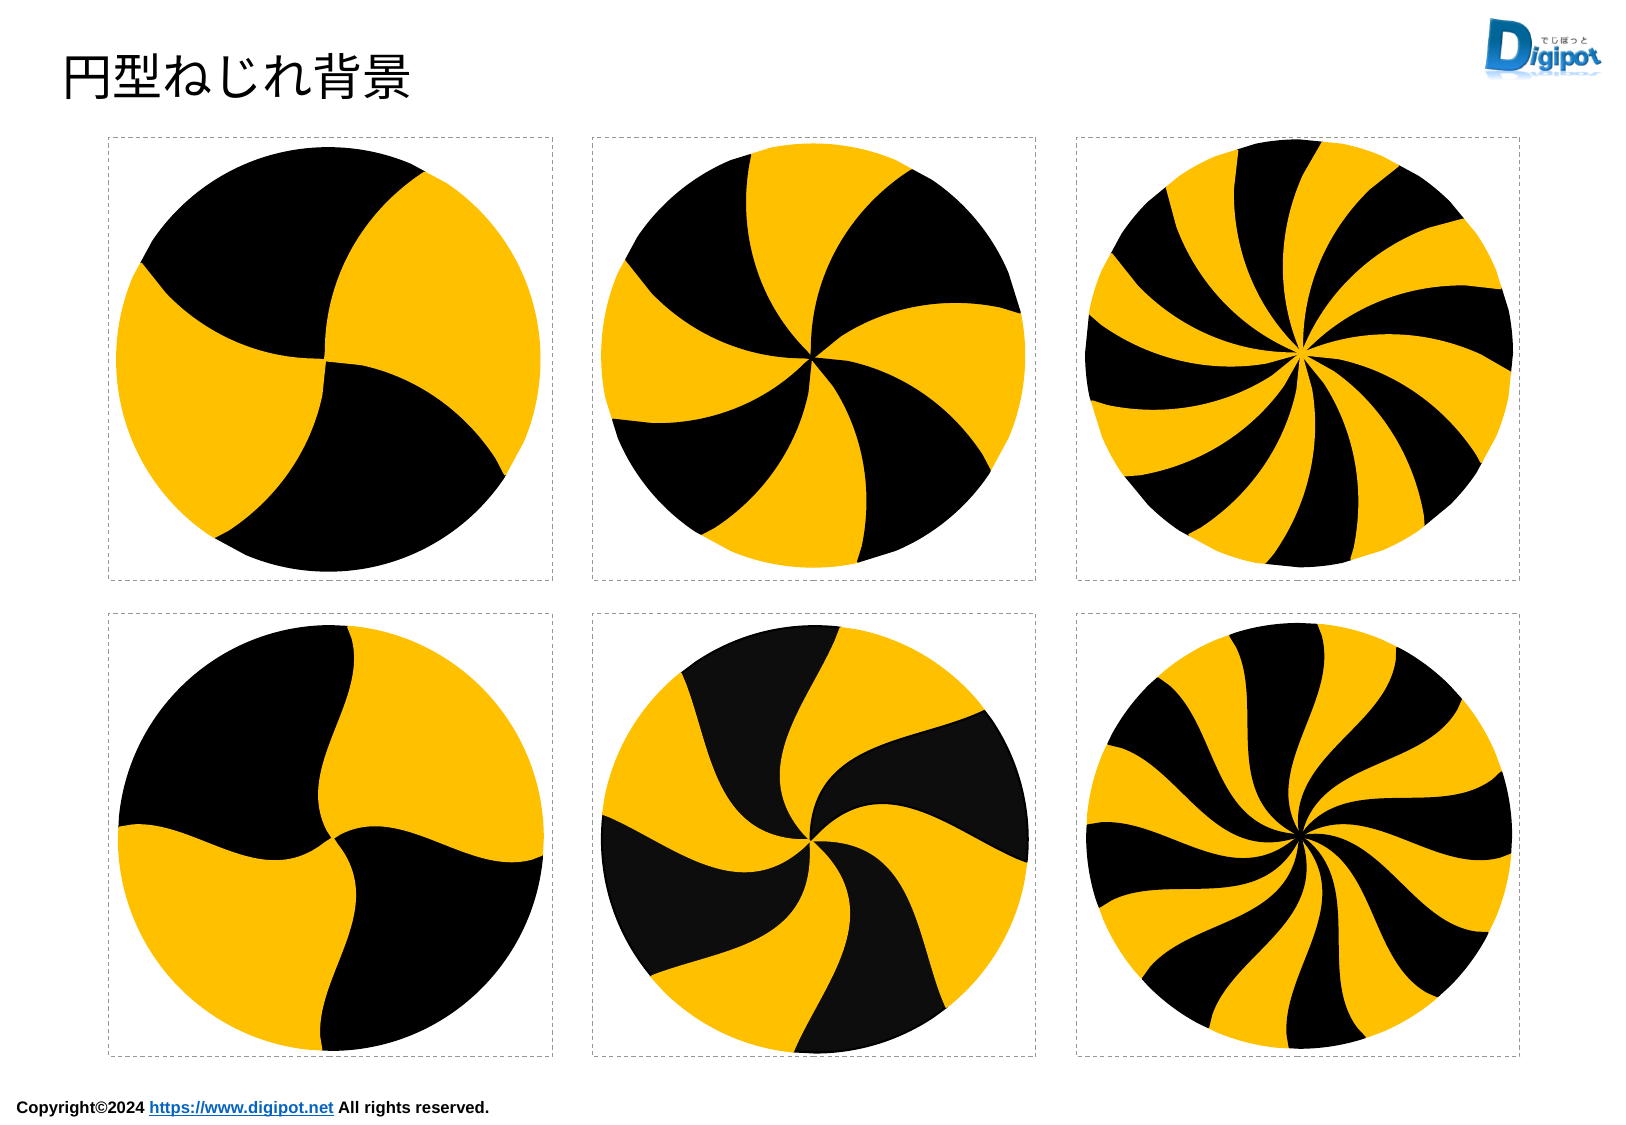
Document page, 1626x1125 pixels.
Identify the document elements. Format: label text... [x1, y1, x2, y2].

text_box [118, 626, 543, 1050]
text_box 円型ねじれ背景 [47, 38, 427, 113]
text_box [601, 626, 1028, 1053]
picture [1485, 18, 1602, 82]
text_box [602, 144, 1025, 567]
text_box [117, 148, 540, 571]
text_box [1087, 623, 1512, 1048]
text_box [1086, 140, 1512, 567]
